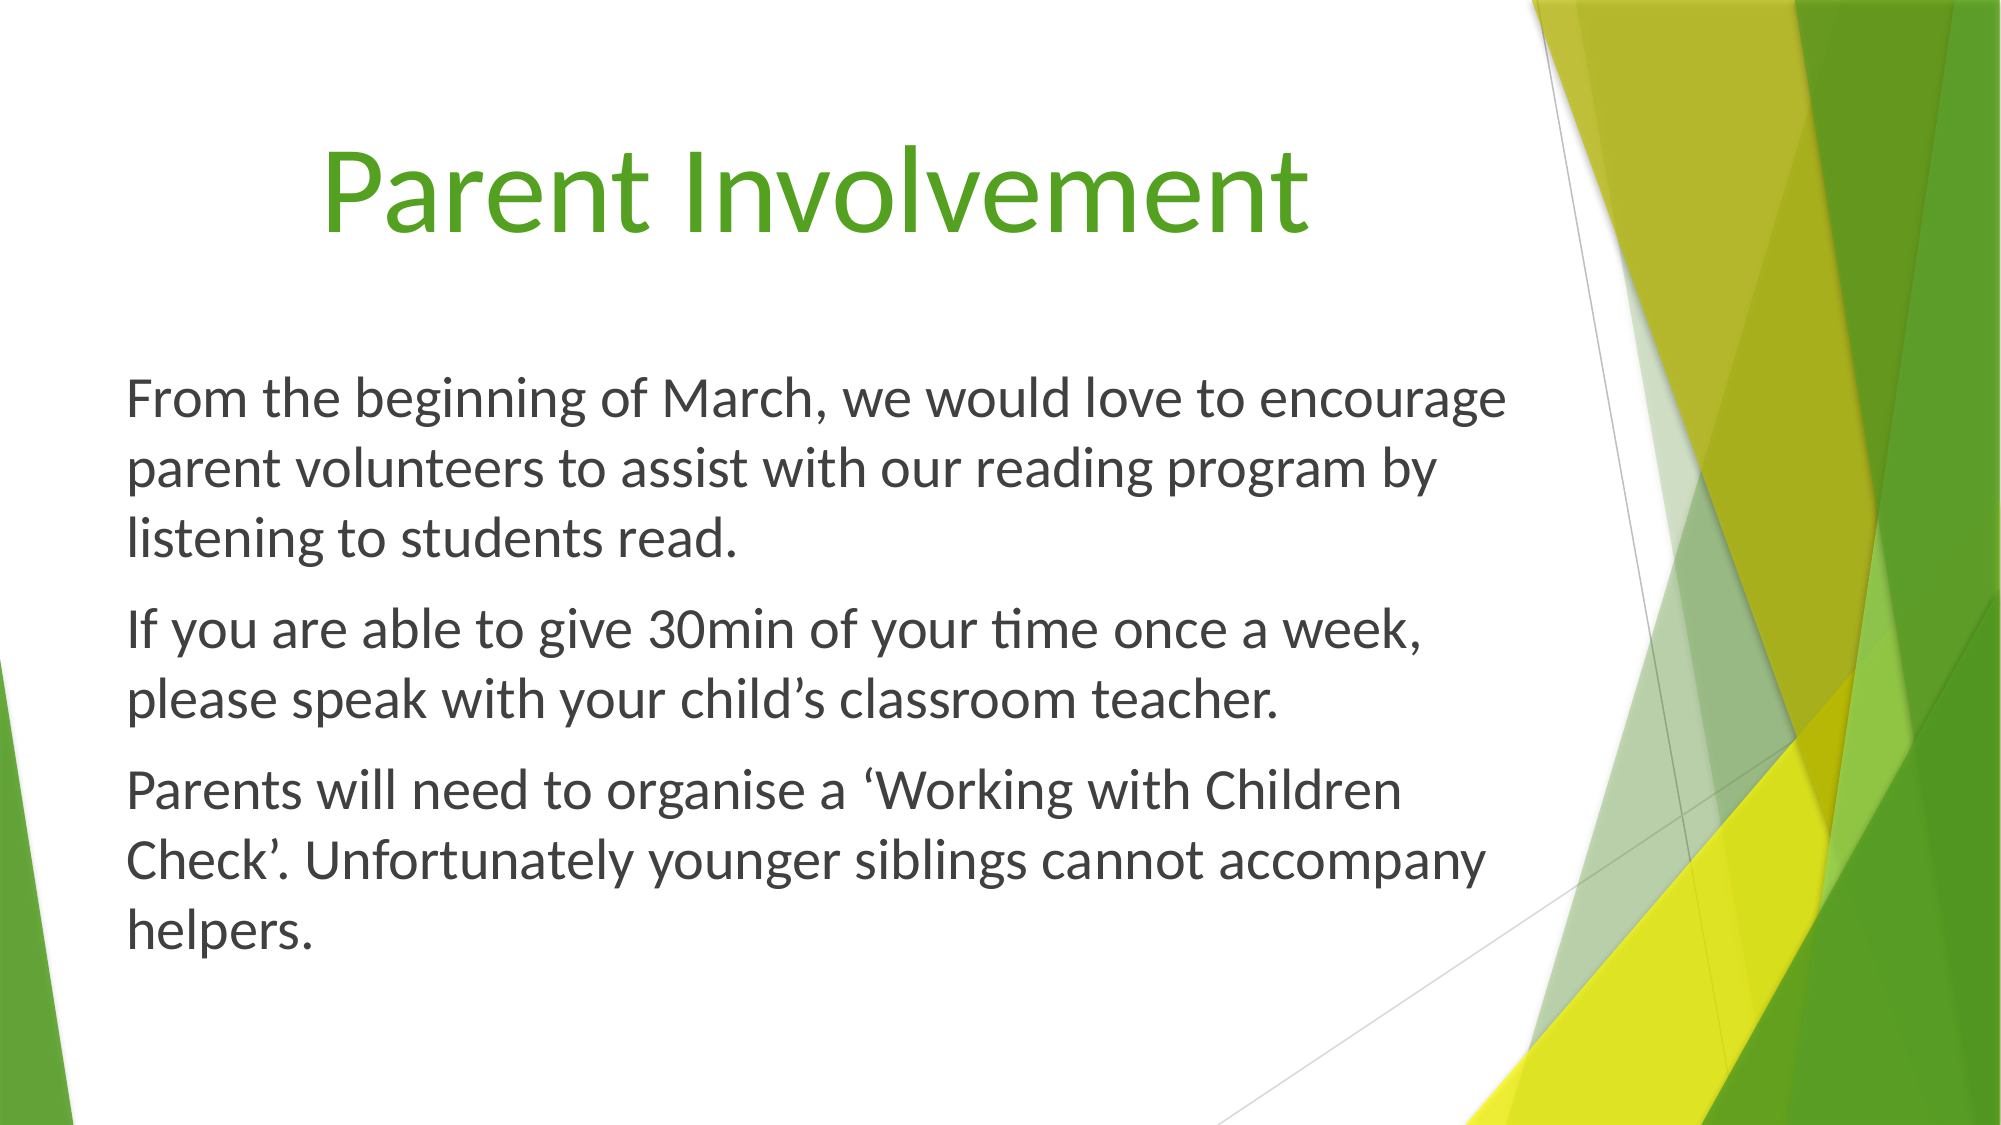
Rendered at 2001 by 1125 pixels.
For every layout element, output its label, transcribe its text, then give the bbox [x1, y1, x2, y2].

list From the beginning of March, we would love to encourage parent volunteers to assist with our reading program by listening to students read. If you are able to give 30min of your time once a week, please speak with your child’s classroom teacher. Parents will need to organise a ‘Working with Children Check’. Unfortunately younger siblings cannot accompany helpers. [111, 352, 1573, 989]
title Parent Involvement [111, 99, 1522, 317]
